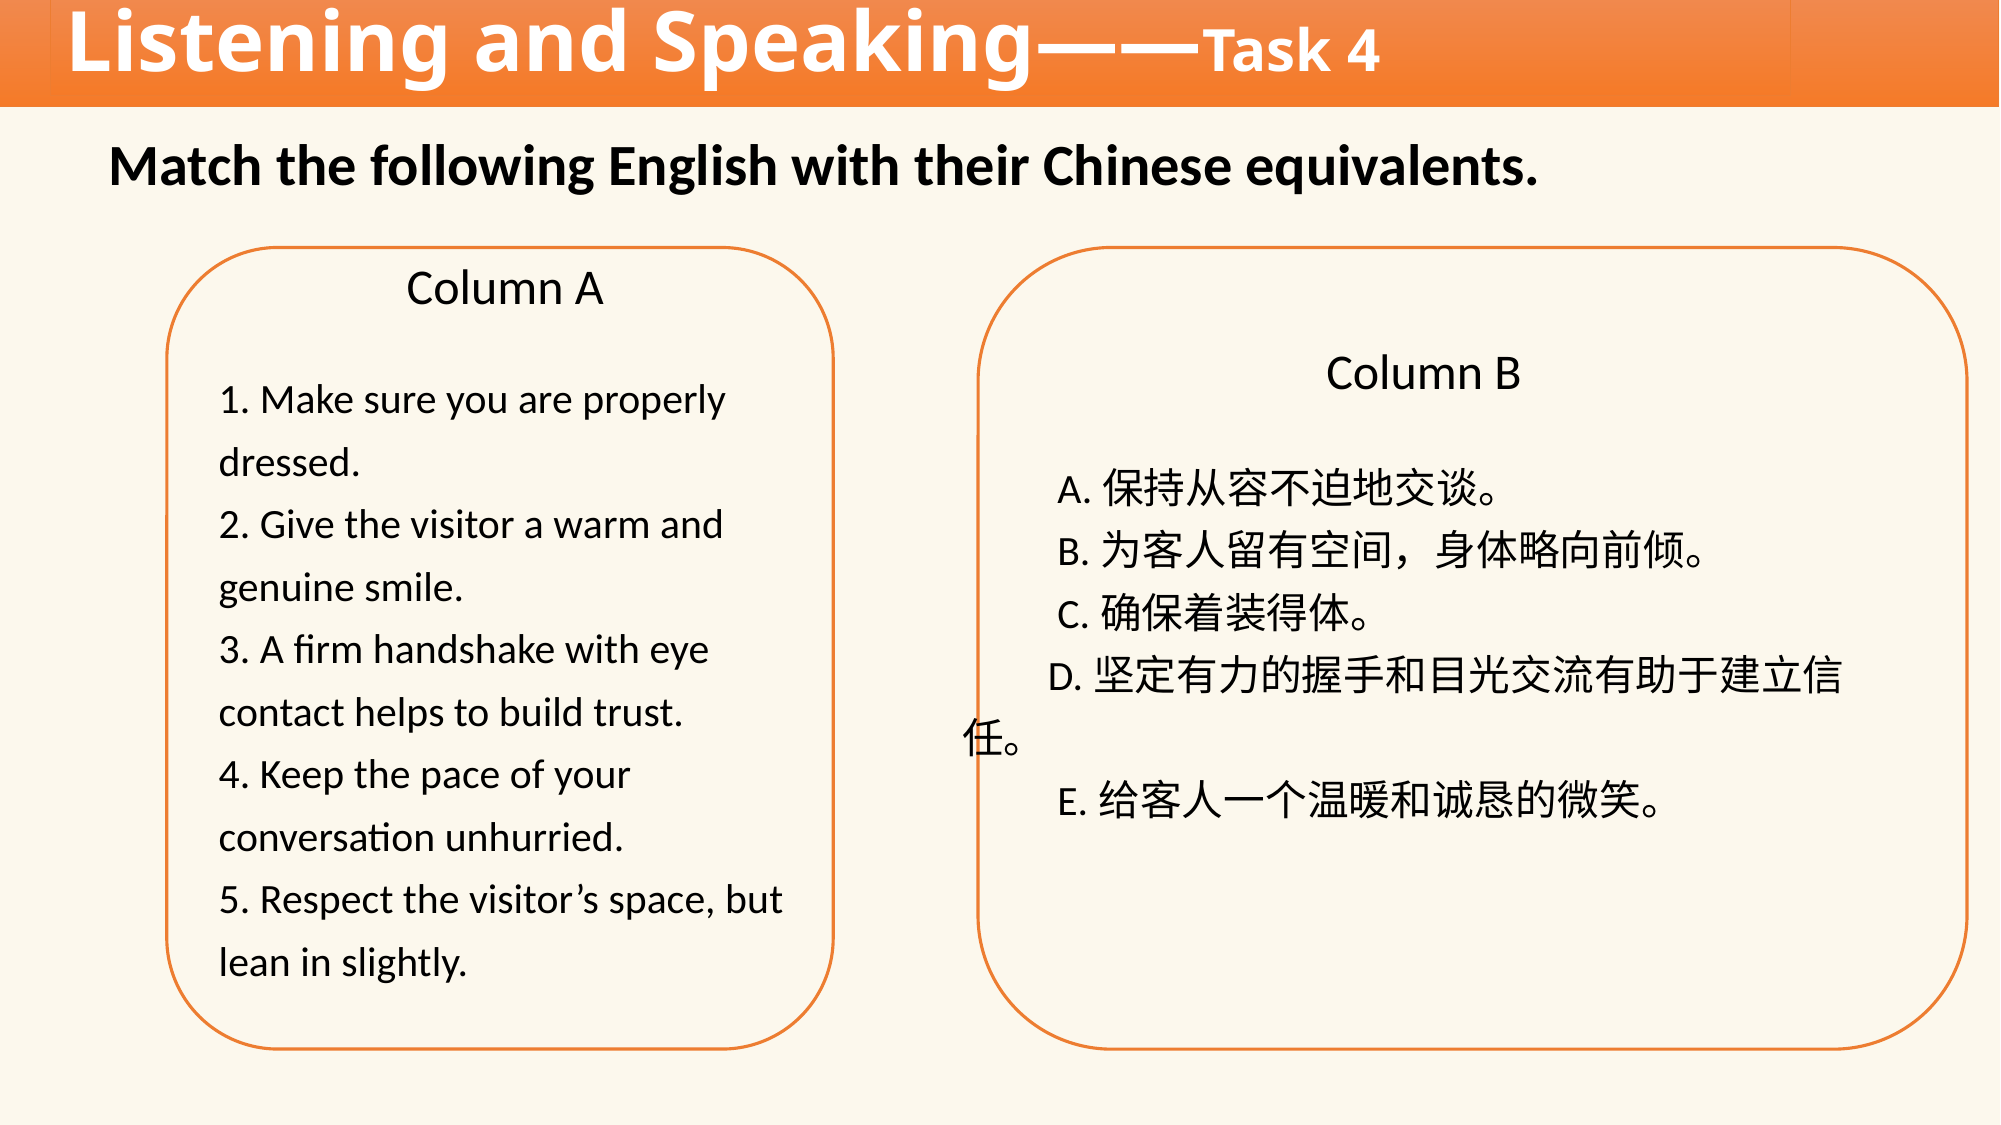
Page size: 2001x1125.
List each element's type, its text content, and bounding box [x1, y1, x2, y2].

text_box [807, 285, 835, 1012]
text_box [0, 0, 1999, 107]
text_box [165, 275, 203, 1022]
text_box [986, 246, 1969, 1032]
text_box Column A 1. Make sure you are properly dressed. 2. Give the visitor a warm and genuine smile. 3. A firm handshake with eye contact helps to build trust. 4. Keep the pace of your conversation unhurried. 5. Respect the visitor’s space, but lean in slightly. [203, 247, 807, 1055]
text_box Match the following English with their Chinese equivalents. [93, 127, 1901, 206]
text_box Column B A.保持从容不迫地交谈。 B.为客人留有空间，身体略向前倾。 C.确保着装得体。 D.坚定有力的握手和目光交流有助于建立信任。 E.给客人一个温暖和诚恳的微笑。 [947, 331, 1901, 1125]
